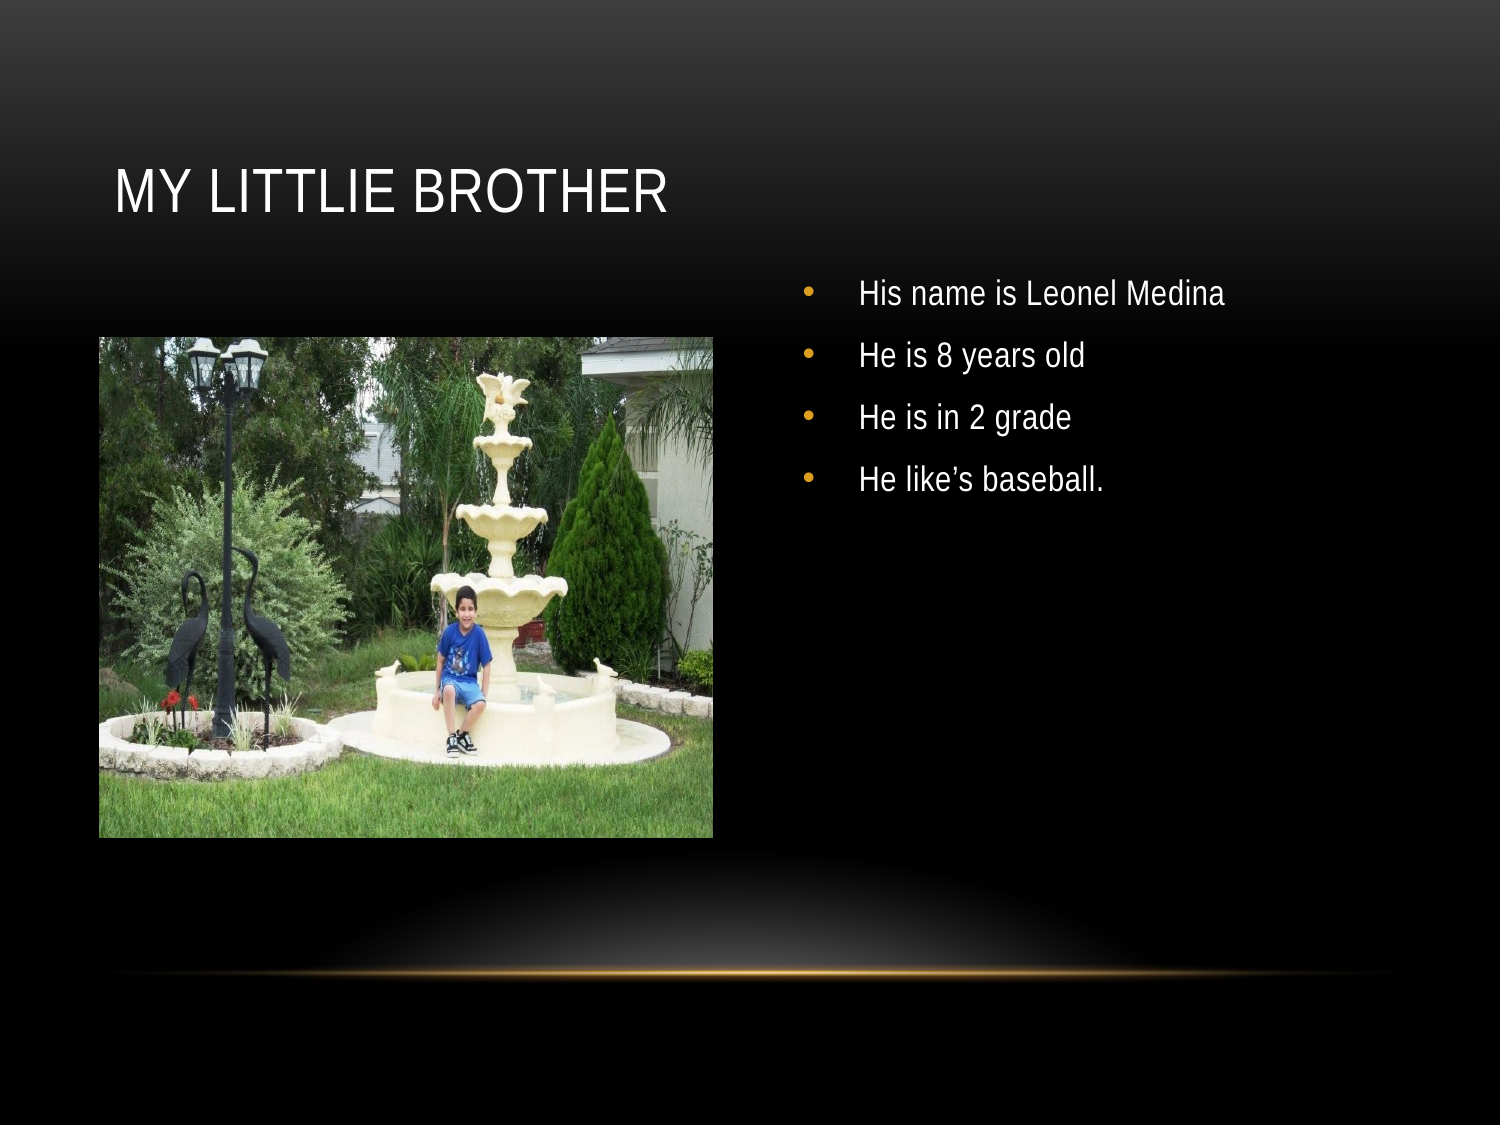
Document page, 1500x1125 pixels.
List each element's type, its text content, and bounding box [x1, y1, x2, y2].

picture [0, 0, 1500, 1125]
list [99, 337, 713, 838]
title My littlie Brother [99, 45, 1400, 233]
list His name is Leonel Medina He is 8 years old He is in 2 grade He like’s baseball. [787, 262, 1400, 938]
